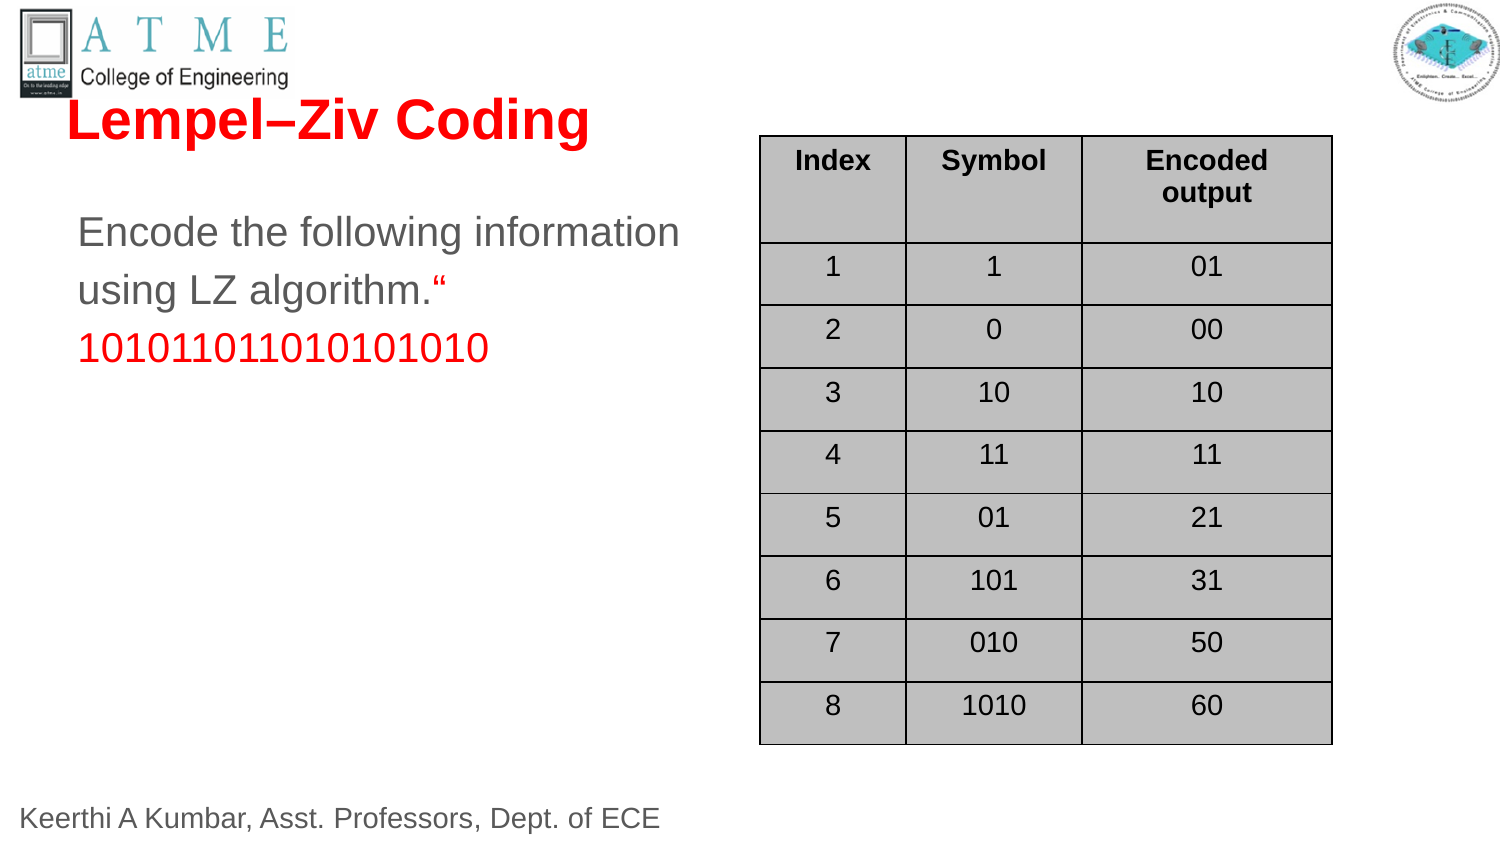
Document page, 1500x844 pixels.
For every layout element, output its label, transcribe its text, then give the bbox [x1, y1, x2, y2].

table_cell 01 [1083, 244, 1331, 304]
table_cell 11 [907, 432, 1081, 493]
picture [17, 6, 295, 99]
title Lempel–Ziv Coding [51, 72, 1449, 167]
table_cell 31 [1083, 557, 1331, 618]
table_cell 60 [1083, 683, 1331, 744]
table_cell 010 [907, 620, 1081, 681]
table_cell 5 [761, 494, 905, 555]
table_cell 1010 [907, 683, 1081, 744]
table_cell 00 [1083, 306, 1331, 367]
table_cell 0 [907, 306, 1081, 367]
table_cell 01 [907, 494, 1081, 555]
table_header Symbol [907, 137, 1081, 242]
table_cell 10 [907, 369, 1081, 430]
table_cell 8 [761, 683, 905, 744]
table_cell 50 [1083, 620, 1331, 681]
table_header Index [761, 137, 905, 242]
list Encode the following information using LZ algorithm.“ 101011011010101010 [43, 182, 732, 744]
picture [1389, 1, 1500, 104]
table_cell 6 [761, 557, 905, 618]
table_cell 1 [761, 244, 905, 304]
table_cell 7 [761, 620, 905, 681]
table_cell 1 [907, 244, 1081, 304]
table_header Encoded output [1083, 137, 1331, 242]
table_cell 101 [907, 557, 1081, 618]
table_cell 2 [761, 306, 905, 367]
table_cell 3 [761, 369, 905, 430]
table_cell 10 [1083, 369, 1331, 430]
table_cell 4 [761, 432, 905, 493]
table_cell 21 [1083, 494, 1331, 555]
table_cell 11 [1083, 432, 1331, 493]
